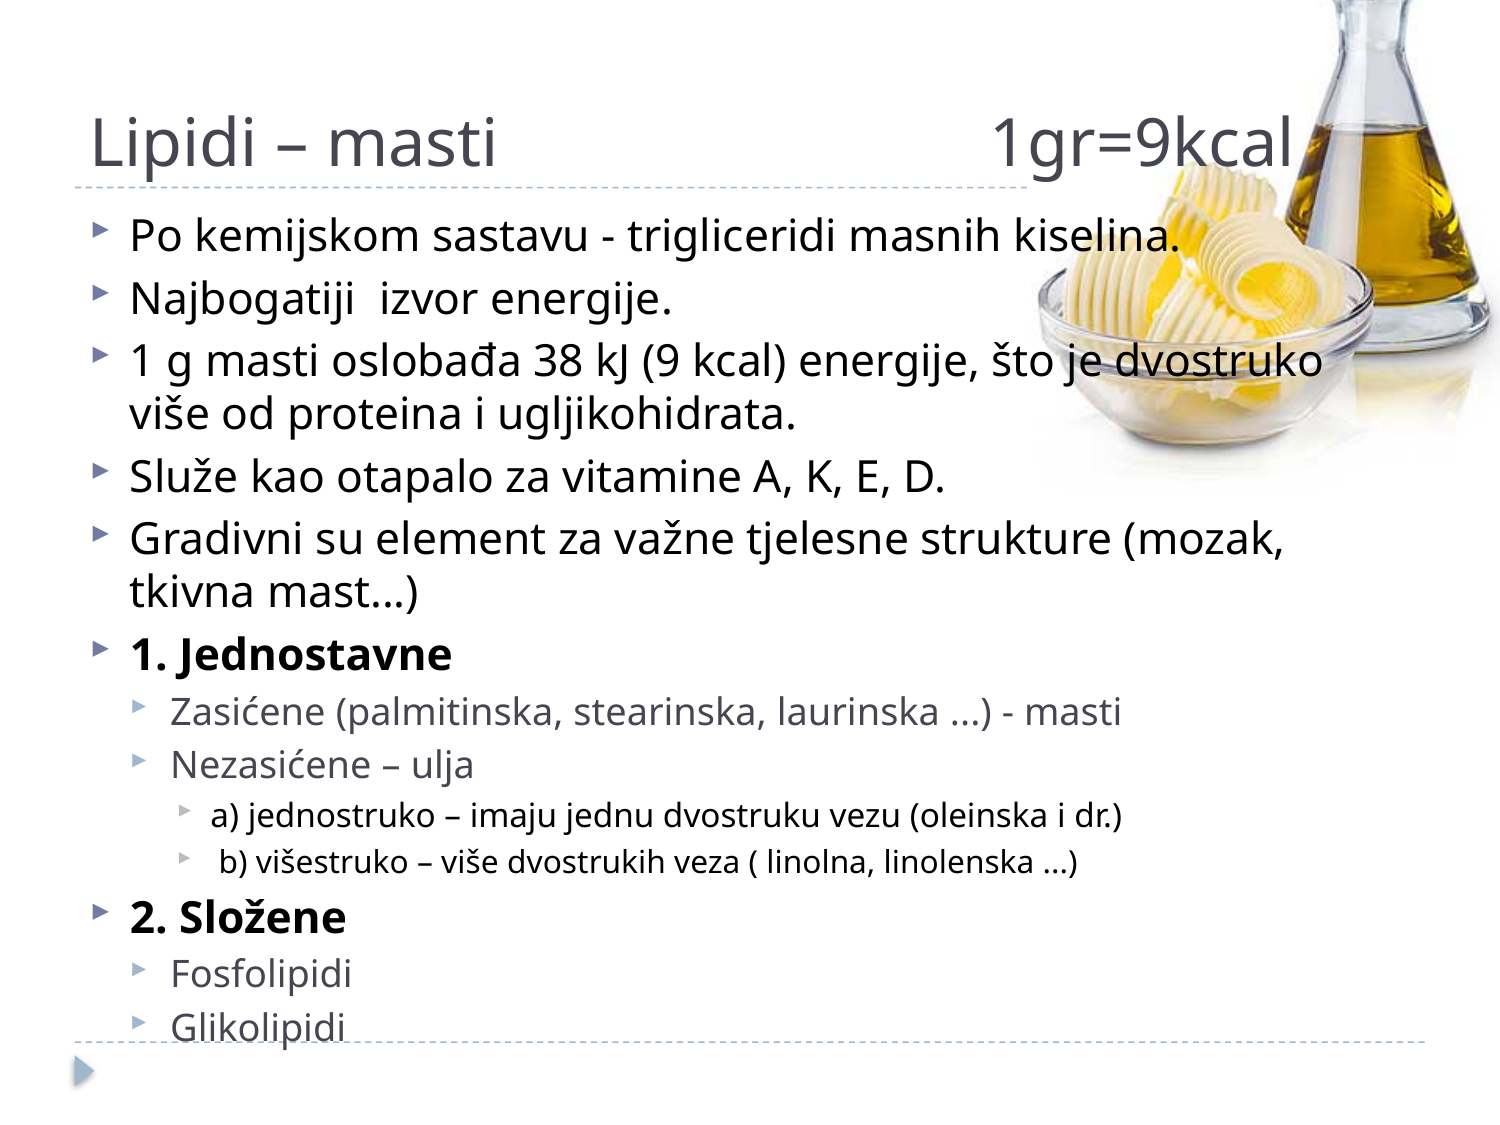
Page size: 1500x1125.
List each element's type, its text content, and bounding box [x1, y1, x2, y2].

picture [1031, 0, 1500, 509]
list Po kemijskom sastavu - trigliceridi masnih kiselina. Najbogatiji izvor energije. 1 g masti oslobađa 38 kJ (9 kcal) energije, što je dvostruko više od proteina i ugljikohidrata. Služe kao otapalo za vitamine A, K, E, D. Gradivni su element za važne tjelesne strukture (mozak, tkivna mast...) 1. Jednostavne Zasićene (palmitinska, stearinska, laurinska ...) - masti Nezasićene – ulja a) jednostruko – imaju jednu dvostruku vezu (oleinska i dr.) b) višestruko – više dvostrukih veza ( linolna, linolenska ...) 2. Složene Fosfolipidi Glikolipidi [75, 200, 1425, 1067]
title Lipidi – masti 1gr=9kcal [75, 24, 1025, 188]
